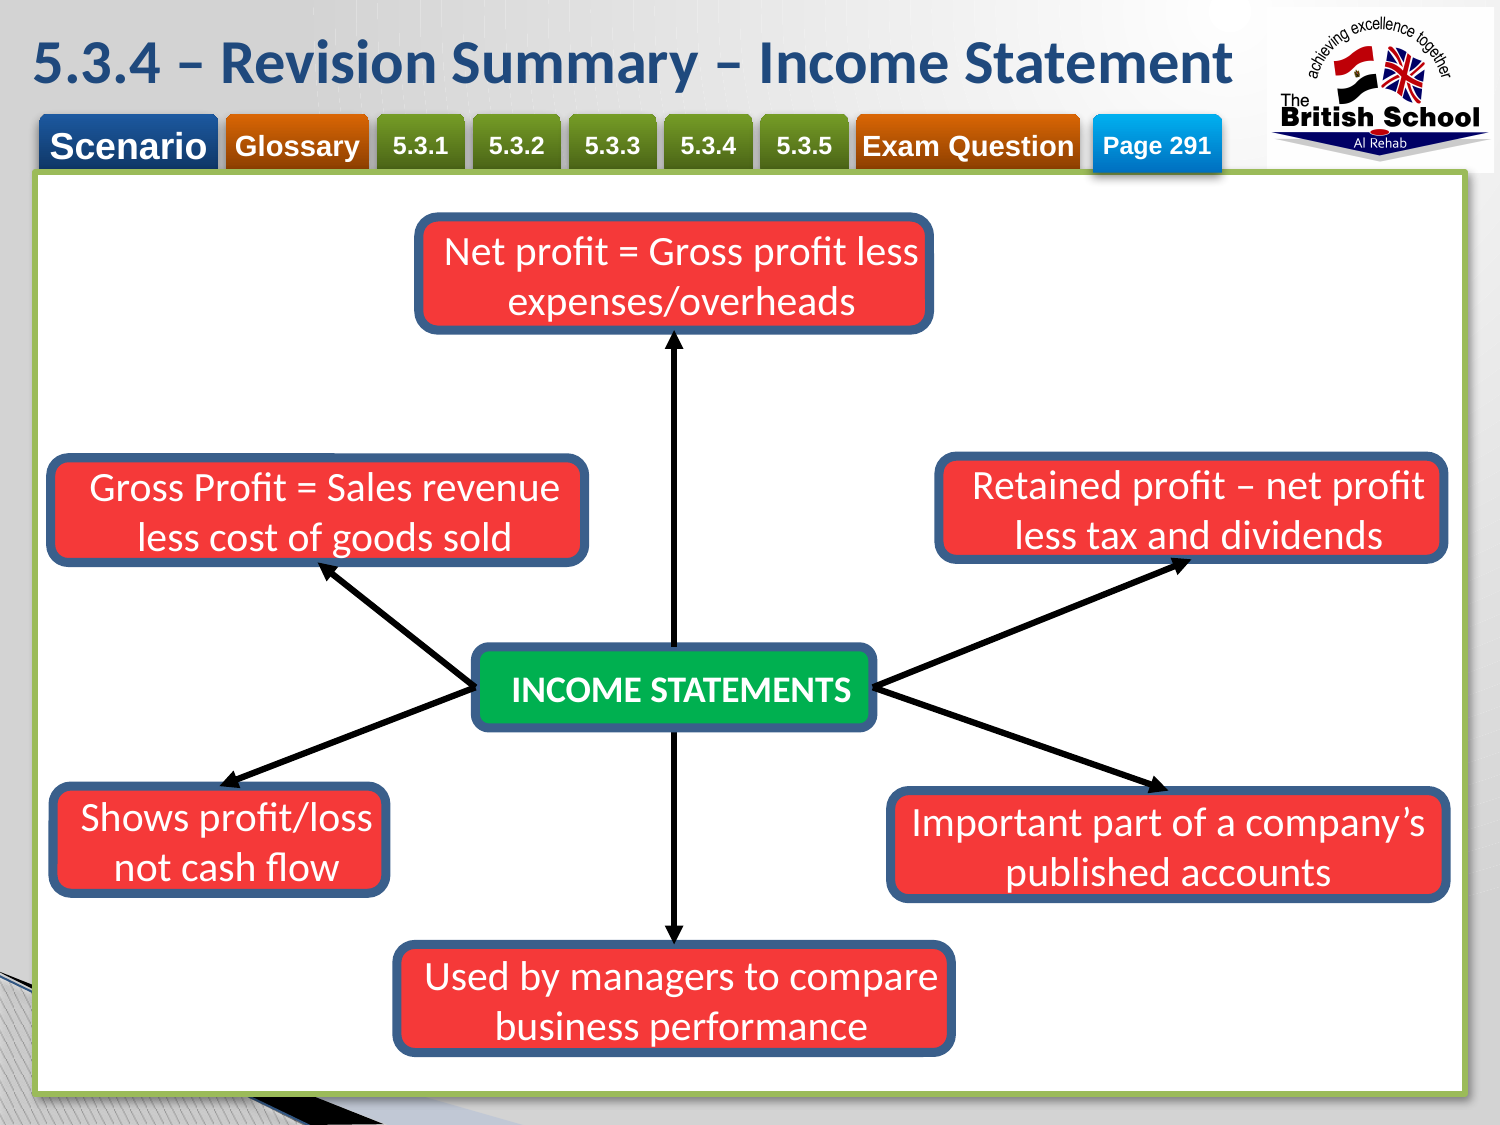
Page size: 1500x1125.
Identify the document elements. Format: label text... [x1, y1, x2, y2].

text_box INCOME STATEMENTS [481, 659, 866, 727]
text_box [396, 727, 952, 1053]
text_box Page 291 [1092, 114, 1223, 173]
picture [281, 1114, 303, 1125]
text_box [418, 216, 930, 647]
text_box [52, 687, 476, 894]
picture [1267, 7, 1495, 173]
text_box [50, 457, 585, 688]
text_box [872, 695, 1447, 899]
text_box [872, 455, 1445, 688]
title 5.3.4 – Revision Summary – Income Statement [17, 7, 1282, 110]
